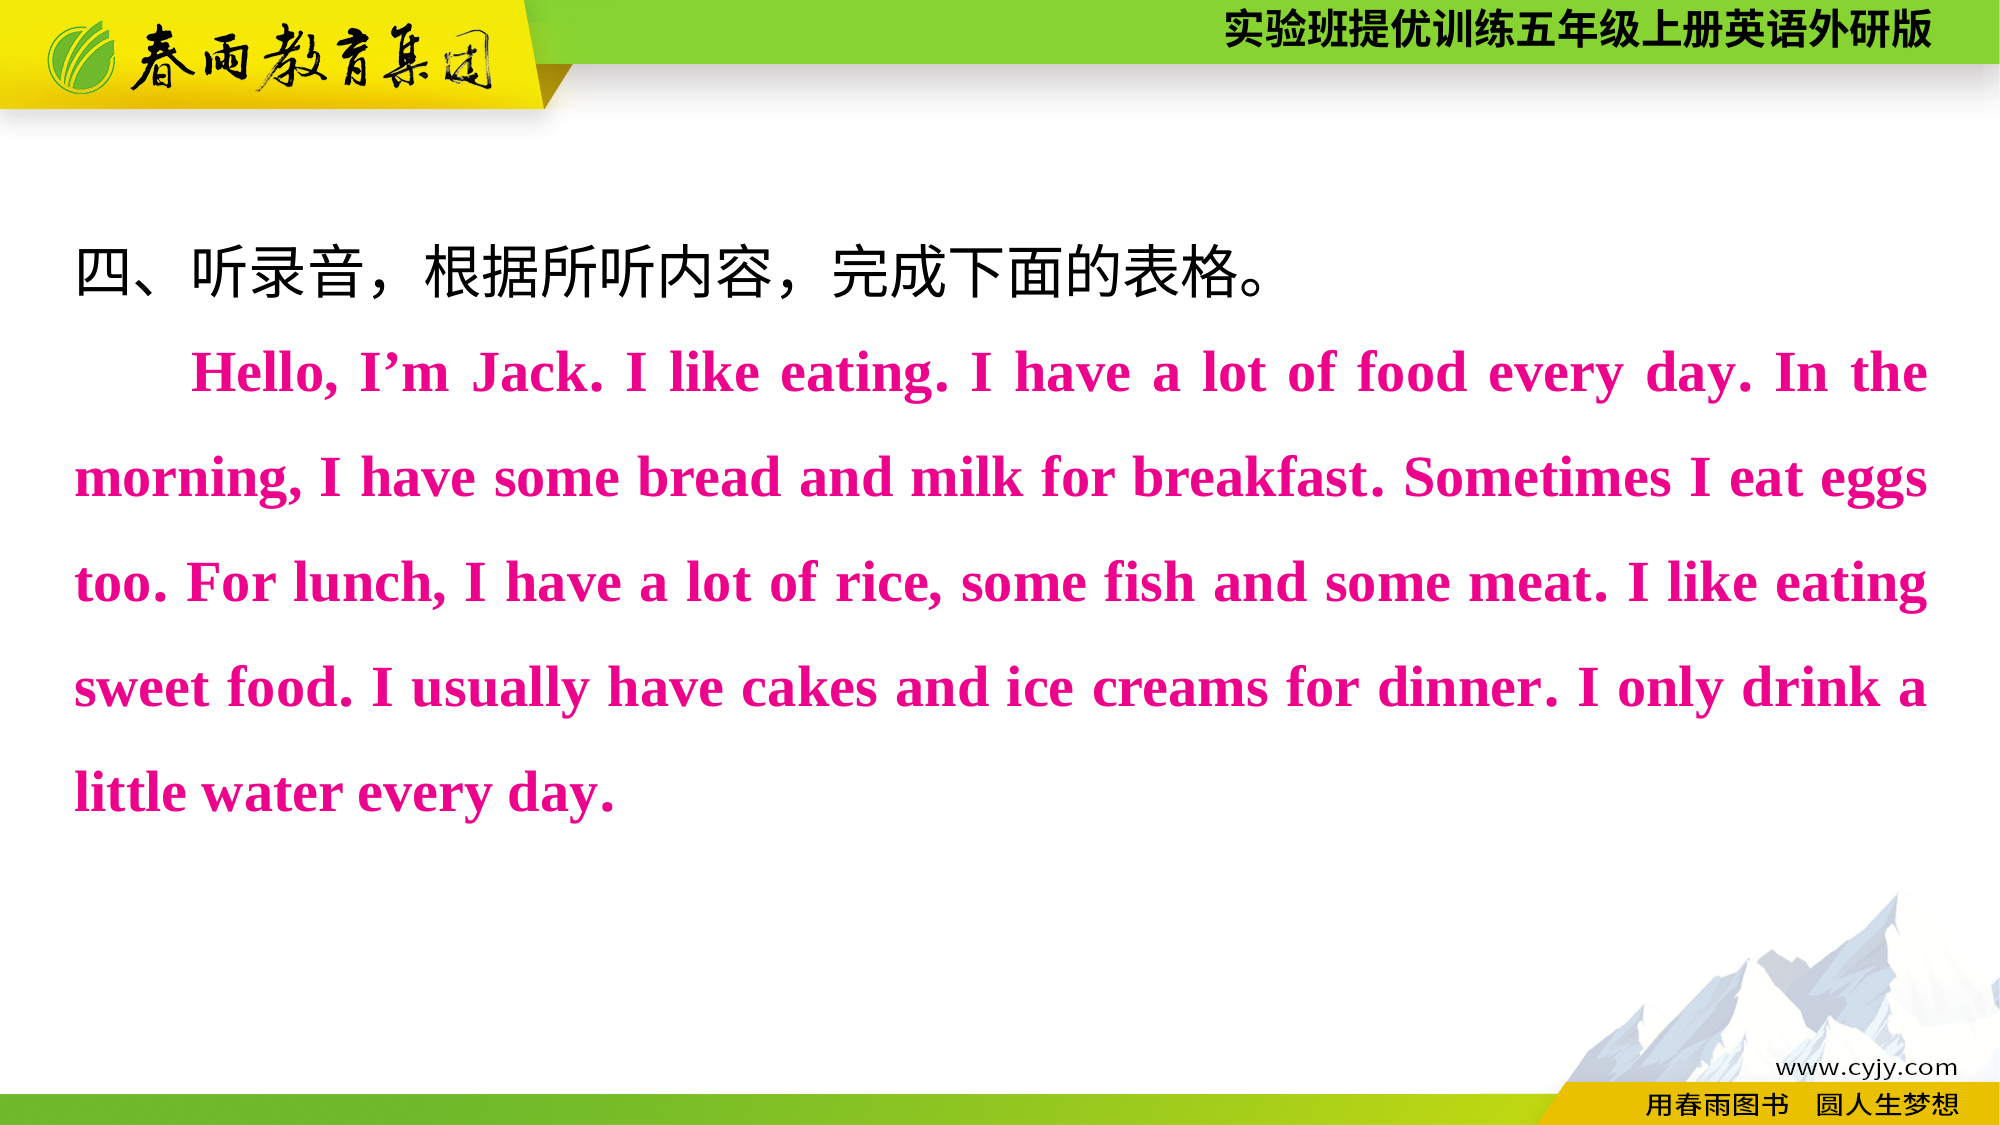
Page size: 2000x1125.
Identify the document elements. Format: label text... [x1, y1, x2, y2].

list 四、听录音，根据所听内容，完成下面的表格。 [59, 192, 1944, 290]
picture [0, 0, 2000, 1125]
text_box Hello, I’m Jack. I like eating. I have a lot of food every day. In the morning, I have some bread and milk for breakfast. Sometimes I eat eggs too. For lunch, I have a lot of rice, some fish and some meat. I like eating sweet food. I usually have cakes and ice creams for dinner. I only drink a little water every day. [59, 290, 1944, 831]
